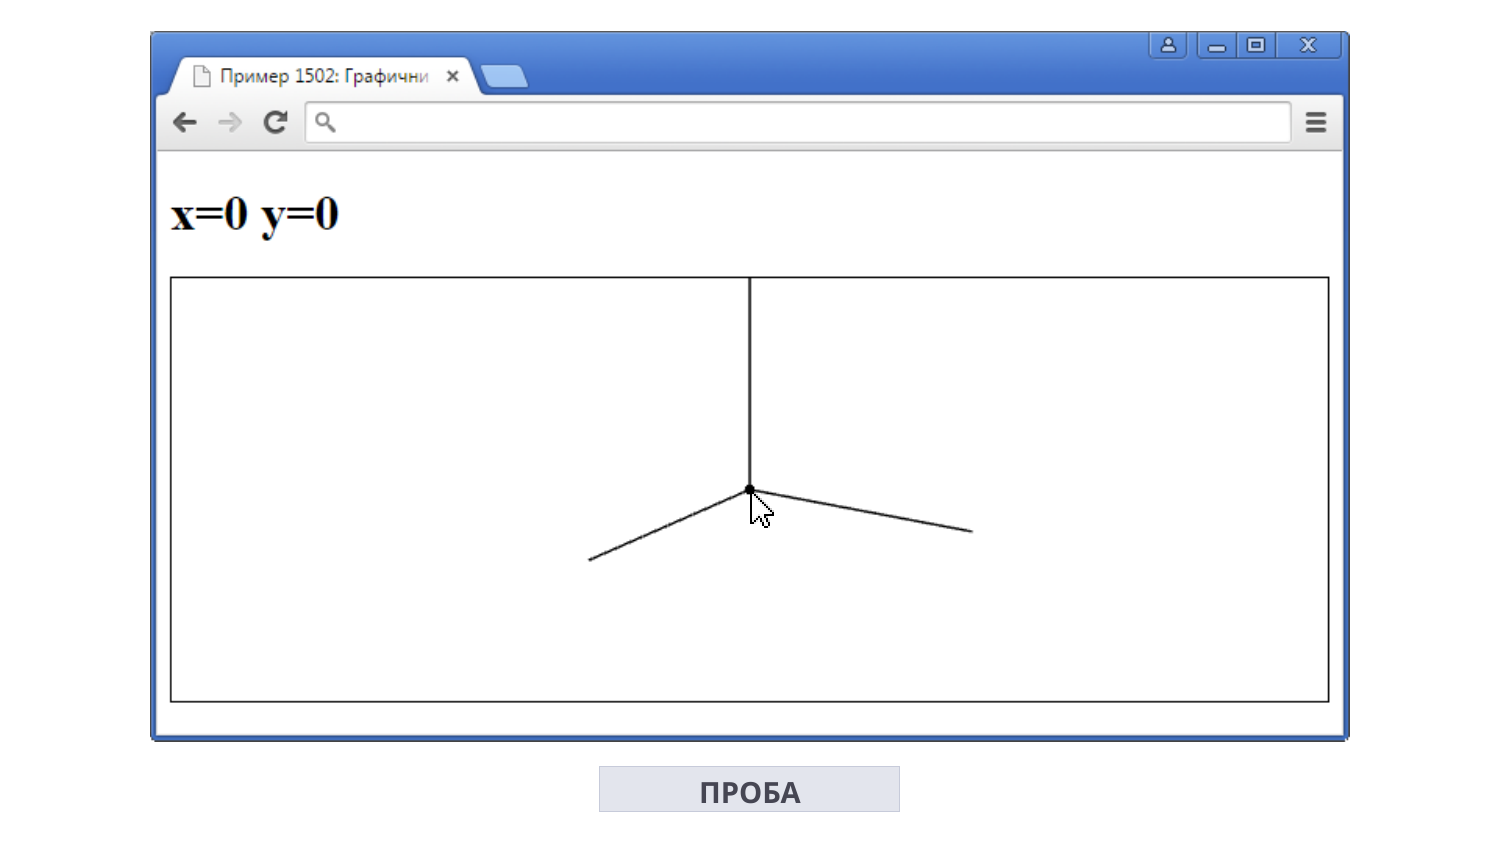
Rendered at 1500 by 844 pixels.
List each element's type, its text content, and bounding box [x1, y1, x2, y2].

text_box ПРОБА [599, 766, 900, 812]
picture [149, 31, 1351, 742]
